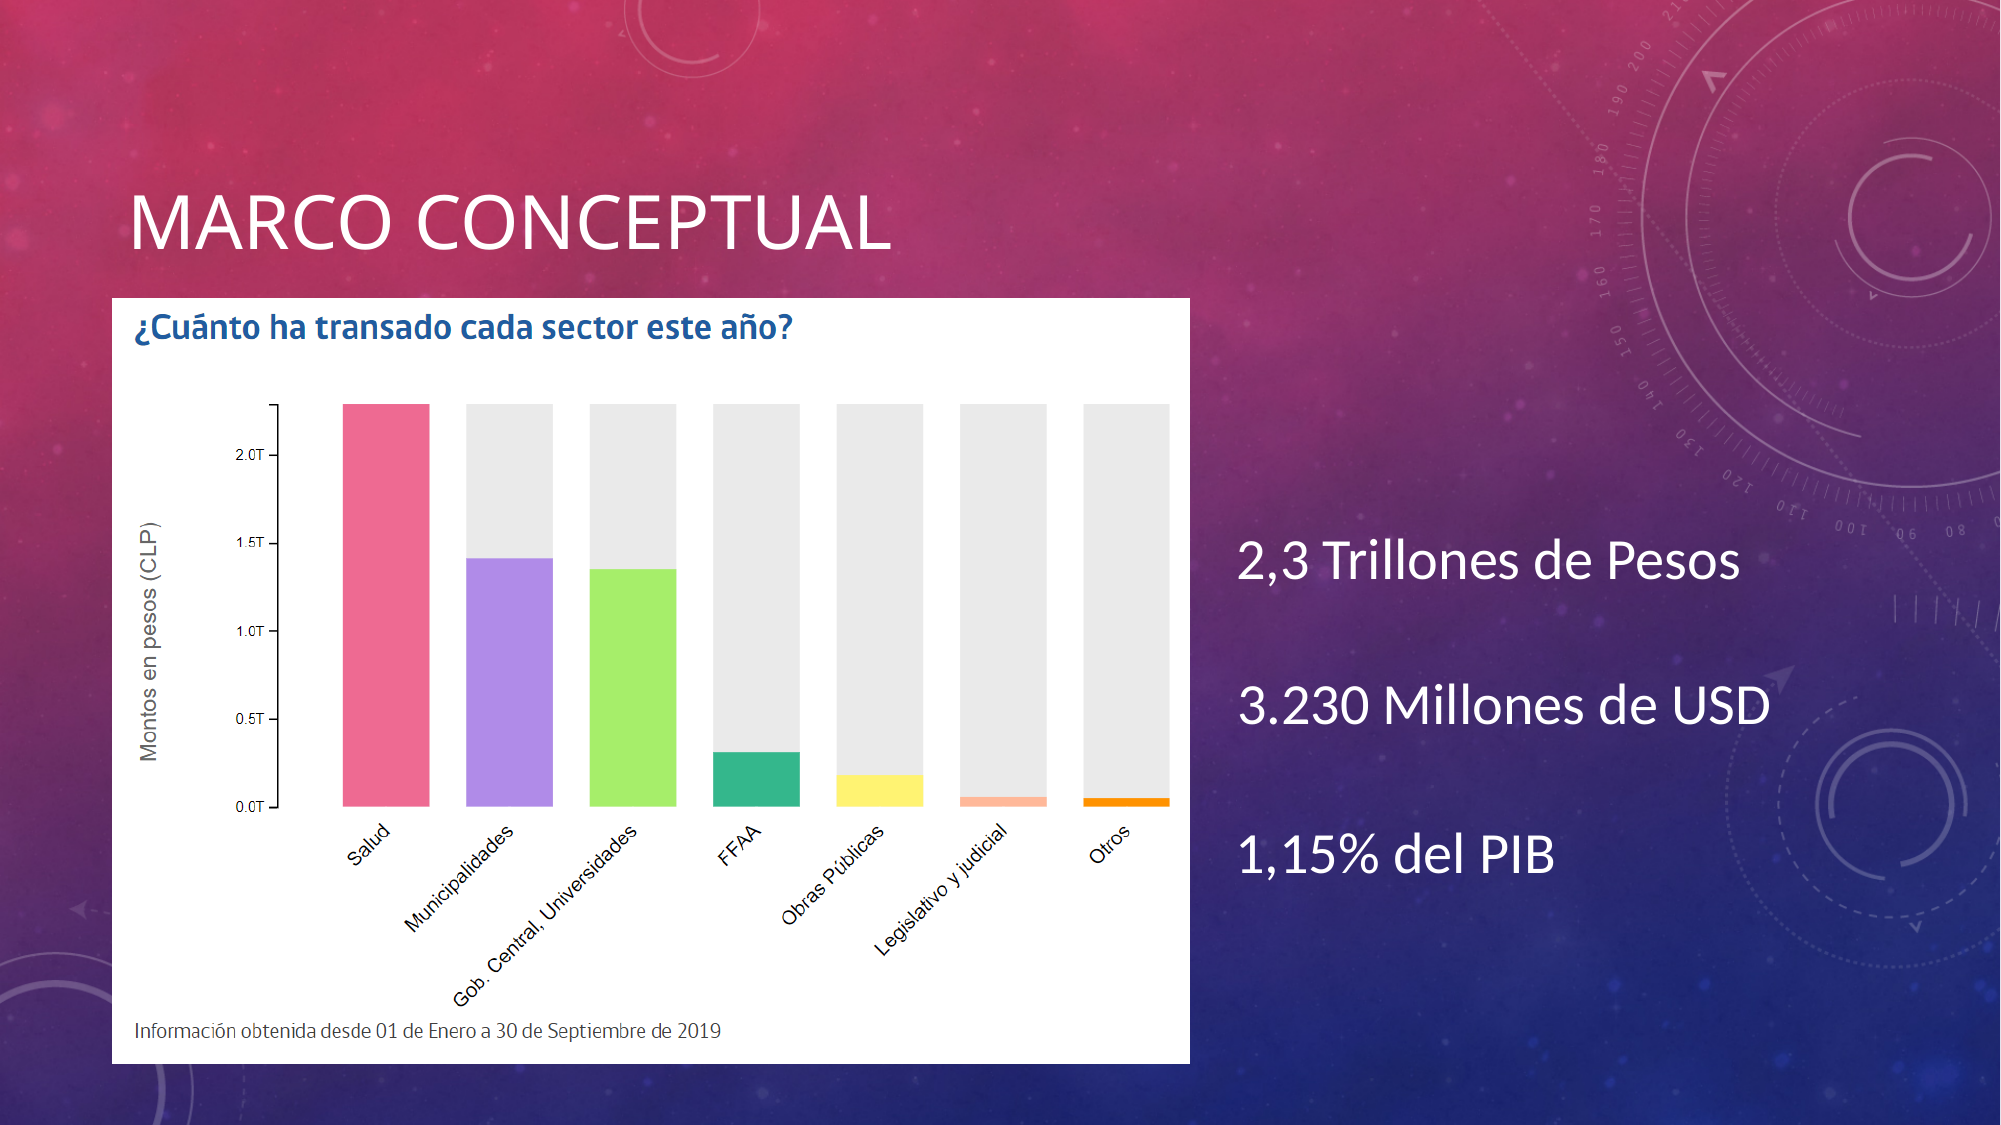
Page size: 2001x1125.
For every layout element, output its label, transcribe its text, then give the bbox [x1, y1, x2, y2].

title Marco conceptual [112, 99, 1775, 339]
text_box 2,3 Trillones de Pesos [1221, 513, 1757, 599]
picture [0, 0, 2001, 1125]
text_box 3.230 Millones de USD [1222, 658, 1787, 744]
text_box 1,15% del PIB [1220, 807, 1585, 893]
